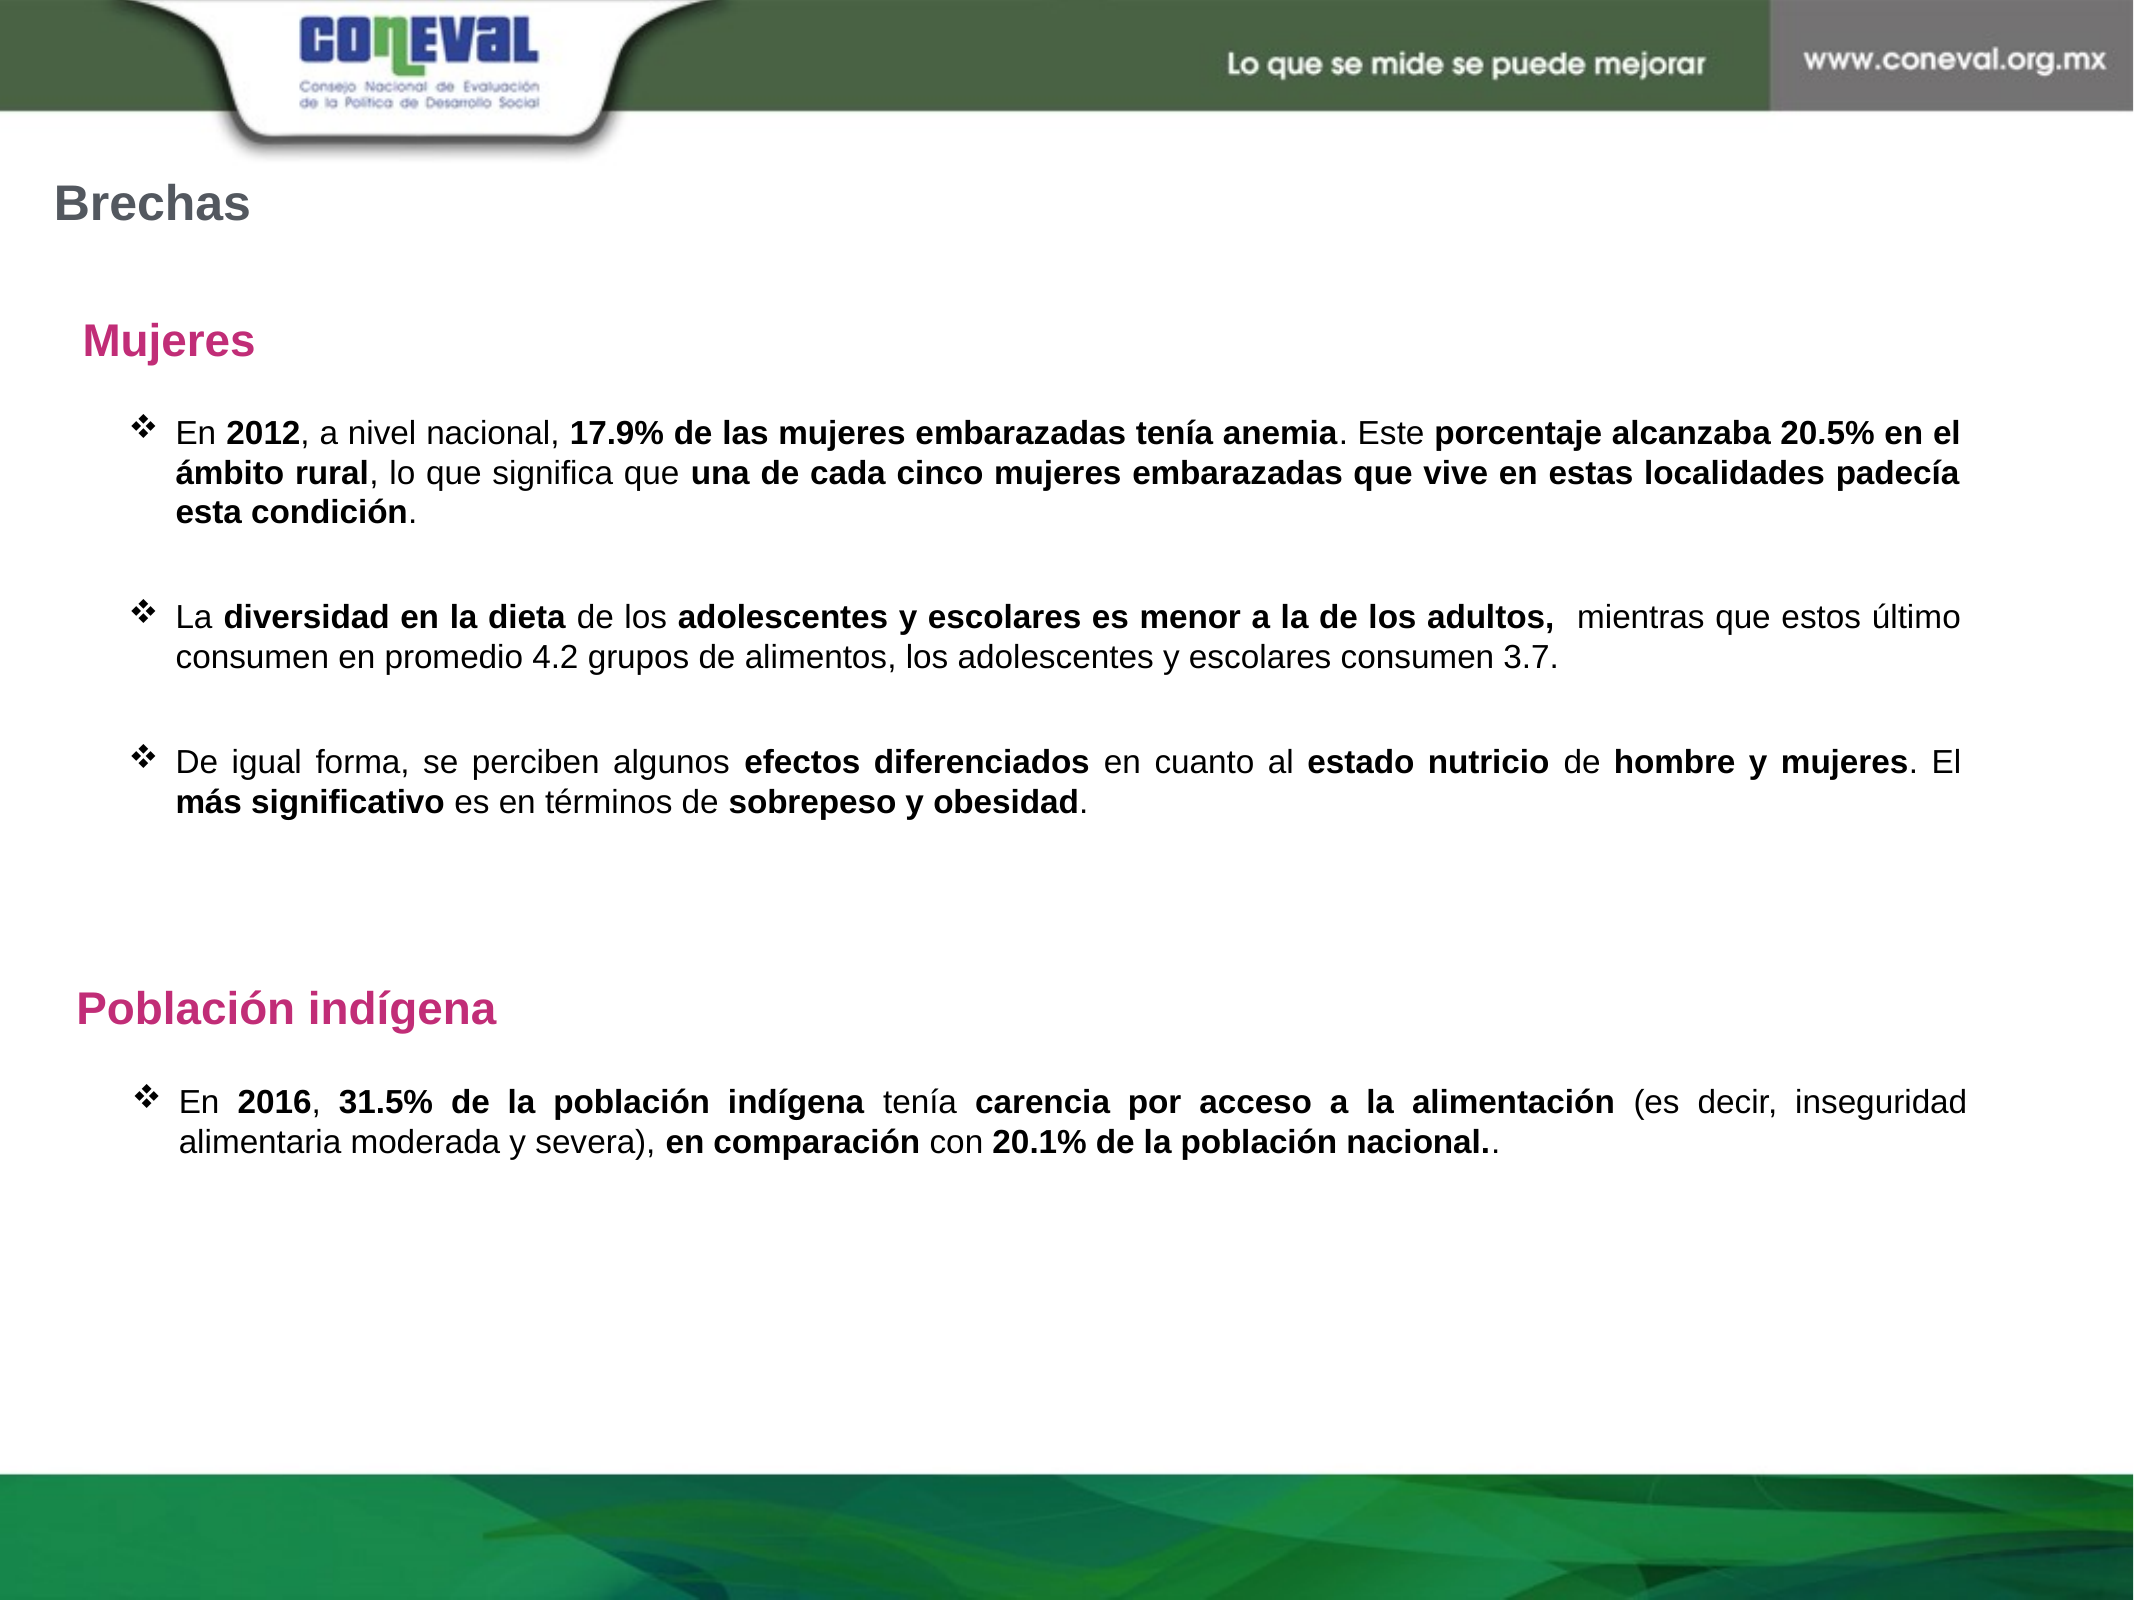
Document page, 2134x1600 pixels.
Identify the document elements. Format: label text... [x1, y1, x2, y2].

text_box Mujeres [74, 302, 649, 375]
text_box En 2016, 31.5% de la población indígena tenía carencia por acceso a la alimentación (es decir, inseguridad alimentaria moderada y severa), en comparación con 20.1% de la población nacional.. [123, 1072, 1977, 1169]
text_box En 2012, a nivel nacional, 17.9% de las mujeres embarazadas tenía anemia. Este porcentaje alcanzaba 20.5% en el ámbito rural, lo que significa que una de cada cinco mujeres embarazadas que vive en estas localidades padecía esta condición. La diversidad en la dieta de los adolescentes y escolares es menor a la de los adultos, mientras que estos último consumen en promedio 4.2 grupos de alimentos, los adolescentes y escolares consumen 3.7. De igual forma, se perciben algunos efectos diferenciados en cuanto al estado nutricio de hombre y mujeres. El más significativo es en términos de sobrepeso y obesidad. [114, 351, 1977, 933]
text_box Brechas [45, 162, 1062, 240]
text_box Población indígena [68, 970, 537, 1042]
picture [0, 0, 2134, 1600]
